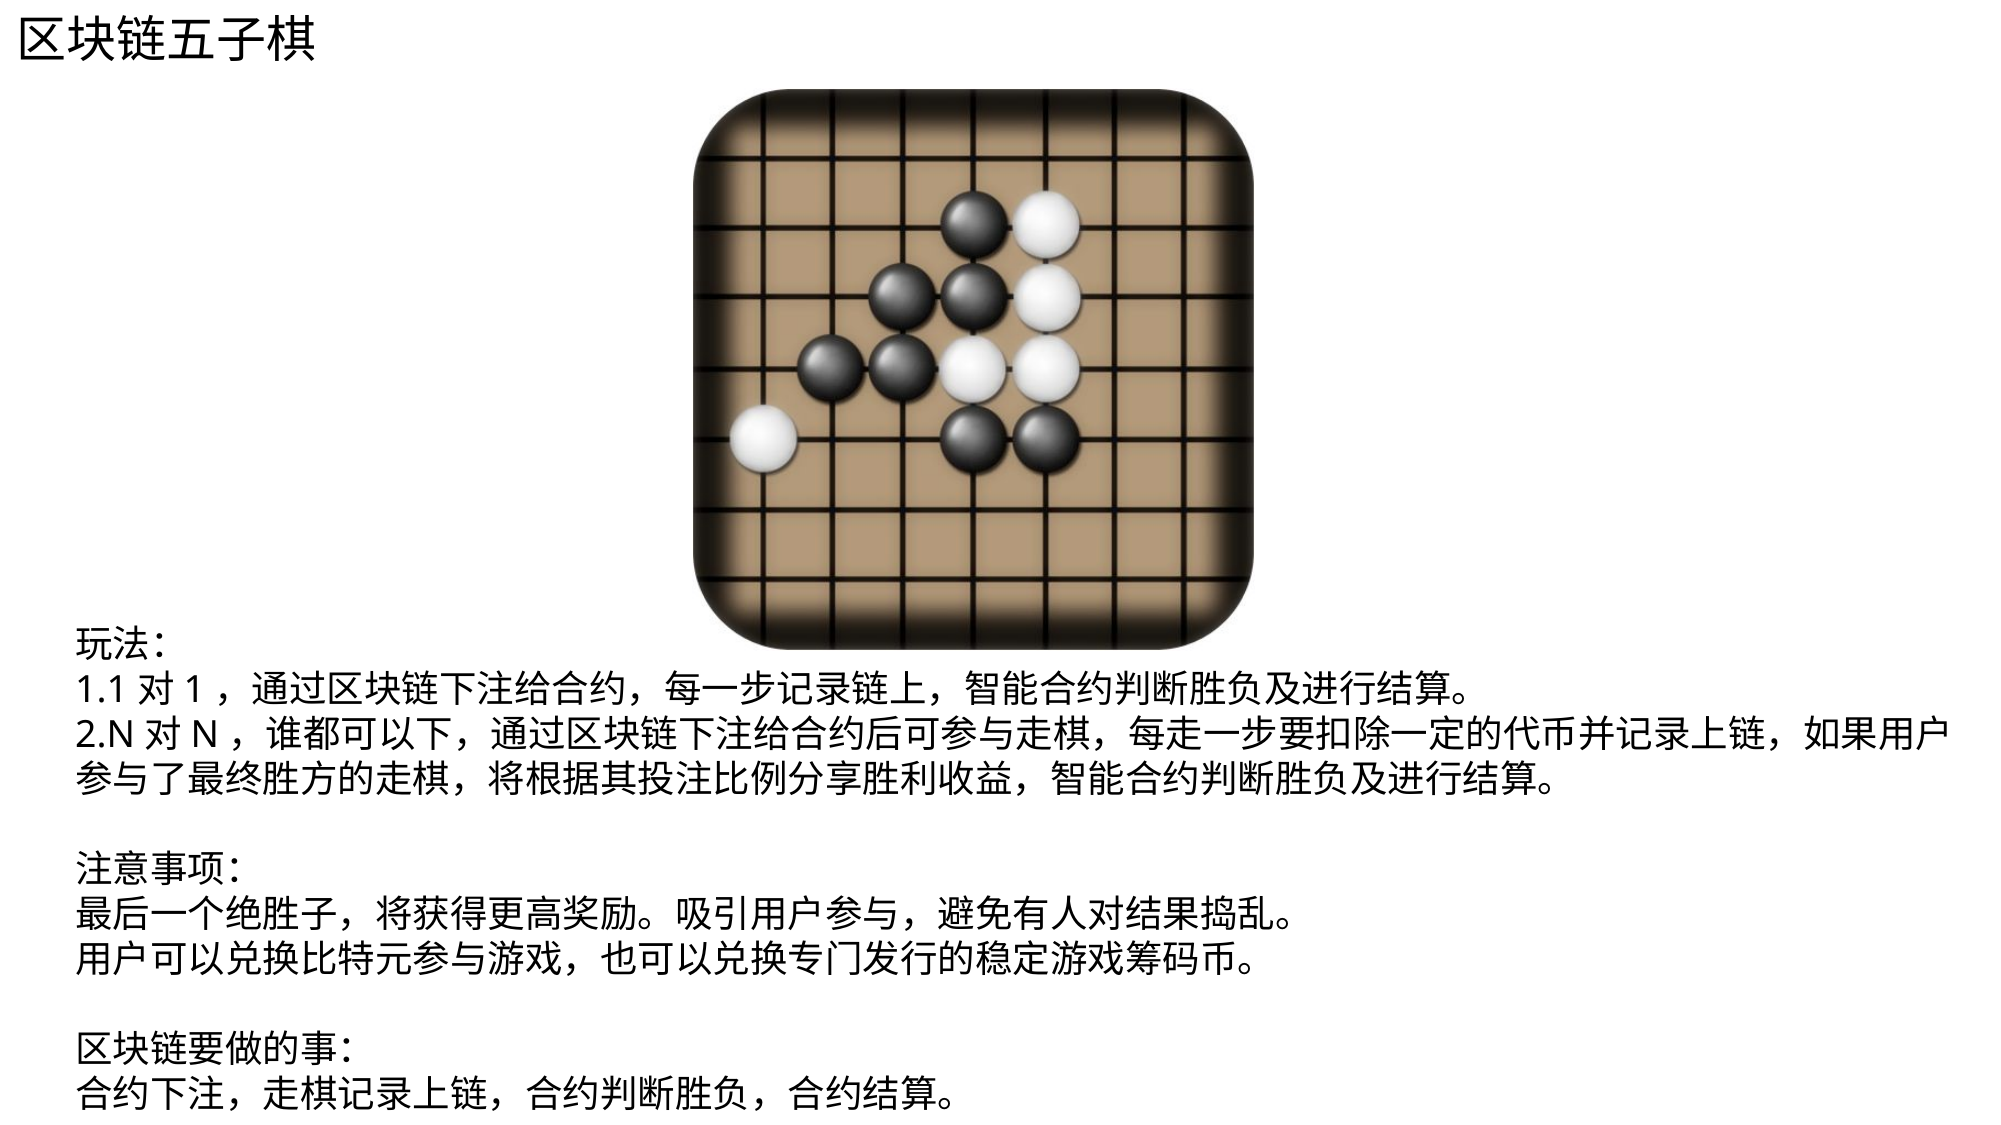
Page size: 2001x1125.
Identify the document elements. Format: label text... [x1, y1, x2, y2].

text_box 玩法： 1.1对1，通过区块链下注给合约，每一步记录链上，智能合约判断胜负及进行结算。 2.N对N，谁都可以下，通过区块链下注给合约后可参与走棋，每走一步要扣除一定的代币并记录上链，如果用户参与了最终胜方的走棋，将根据其投注比例分享胜利收益，智能合约判断胜负及进行结算。 注意事项： 最后一个绝胜子，将获得更高奖励。吸引用户参与，避免有人对结果捣乱。 用户可以兑换比特元参与游戏，也可以兑换专门发行的稳定游戏筹码币。 区块链要做的事： 合约下注，走棋记录上链，合约判断胜负，合约结算。 [60, 612, 1978, 1122]
picture [692, 88, 1255, 651]
text_box 区块链五子棋 [1, 0, 332, 75]
